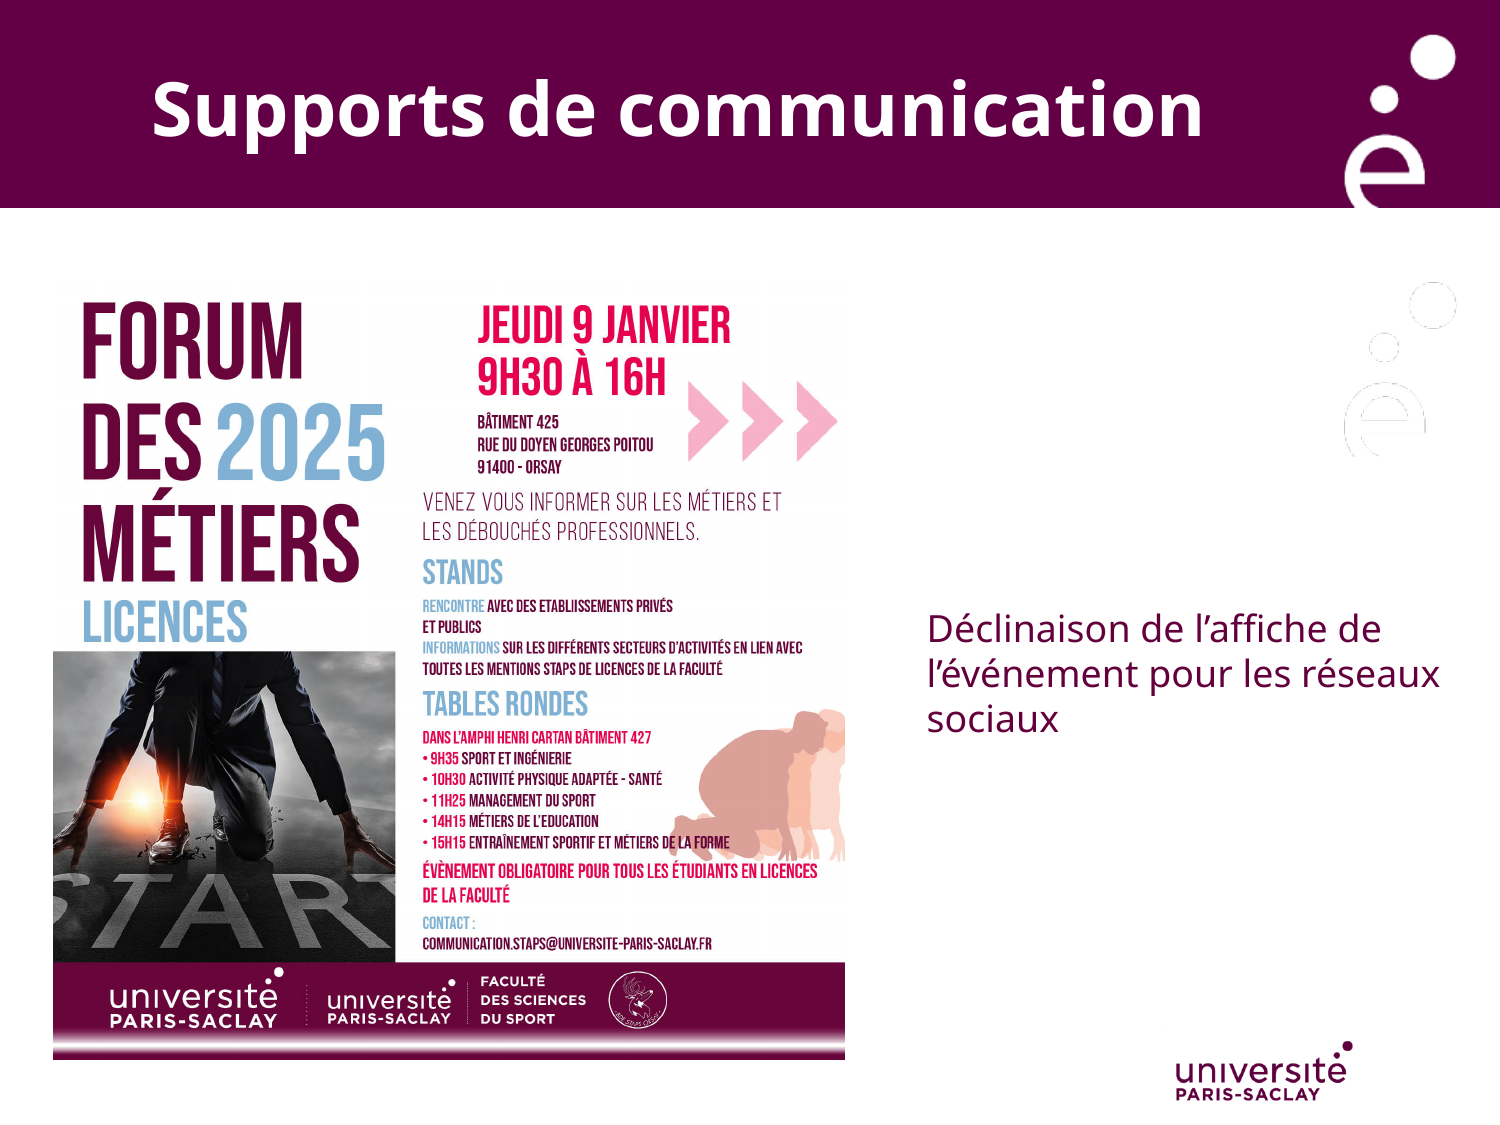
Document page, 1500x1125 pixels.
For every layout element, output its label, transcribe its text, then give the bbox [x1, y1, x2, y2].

text_box Supports de communication [53, 54, 1306, 160]
picture [53, 278, 845, 1060]
text_box Déclinaison de l’affiche de l’événement pour les réseaux sociaux [845, 597, 1500, 748]
picture [1324, 278, 1476, 457]
picture [1160, 1024, 1368, 1116]
picture [1324, 30, 1476, 208]
